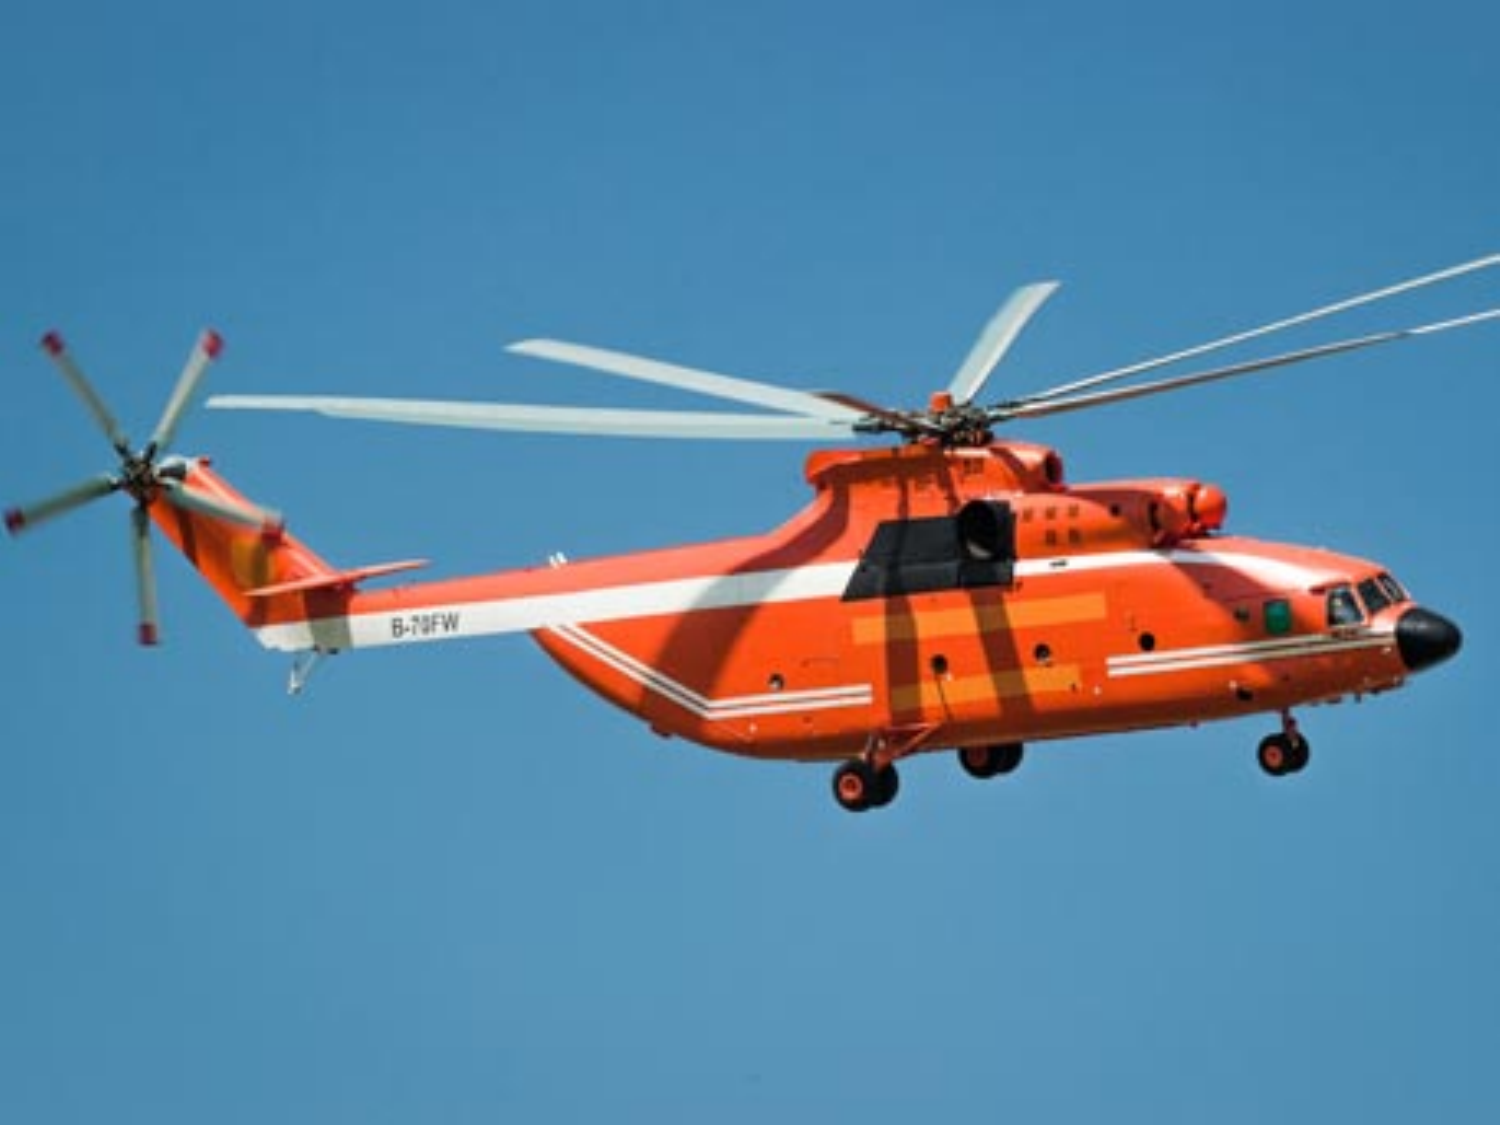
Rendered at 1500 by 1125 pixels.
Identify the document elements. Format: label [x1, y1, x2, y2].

list [0, 0, 1500, 1125]
